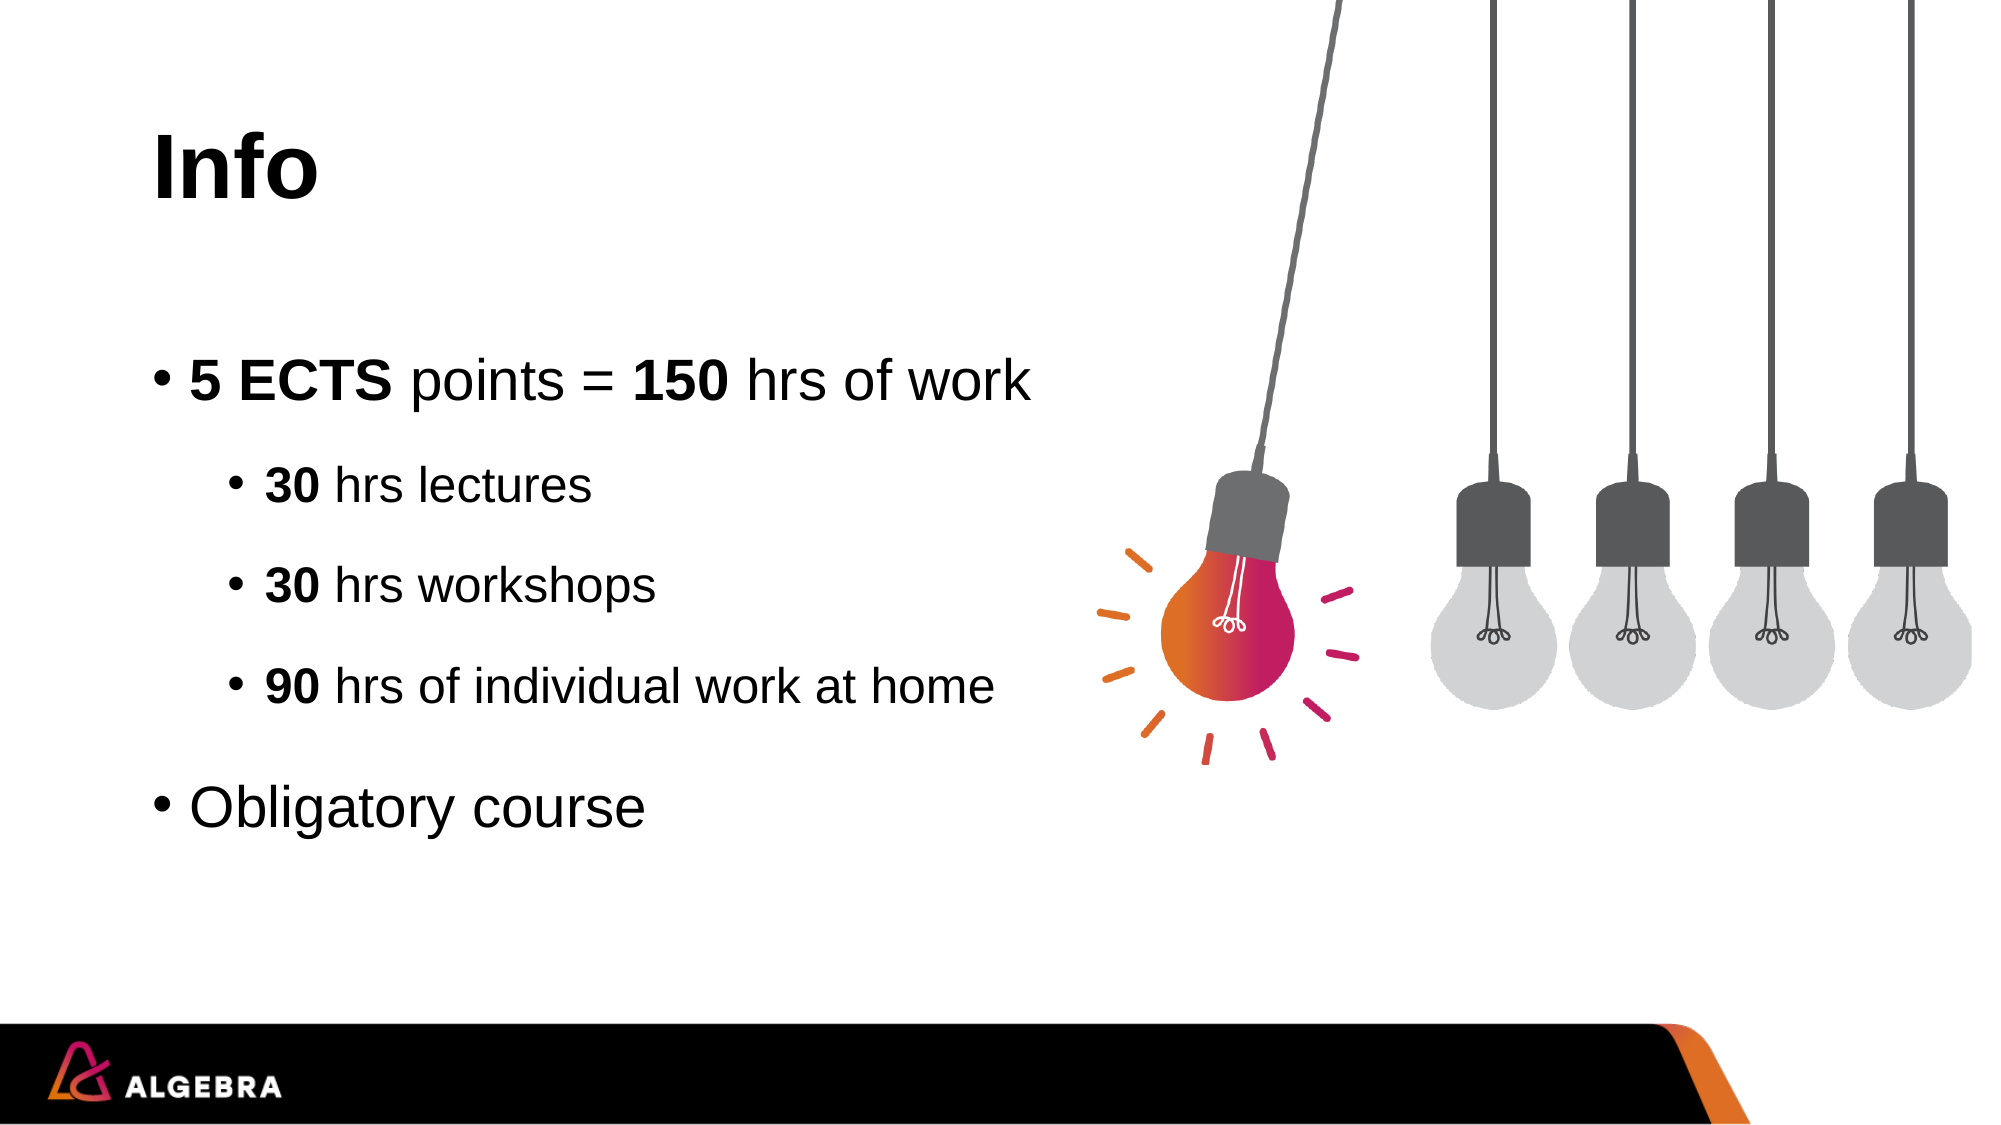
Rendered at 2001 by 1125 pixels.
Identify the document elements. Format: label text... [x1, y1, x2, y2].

picture [1096, 0, 1972, 765]
picture [0, 1023, 1958, 1125]
list 5 ECTS points = 150 hrs of work 30 hrs lectures 30 hrs workshops 90 hrs of individual work at home Obligatory course [137, 299, 1863, 1014]
title Info [137, 59, 1096, 278]
